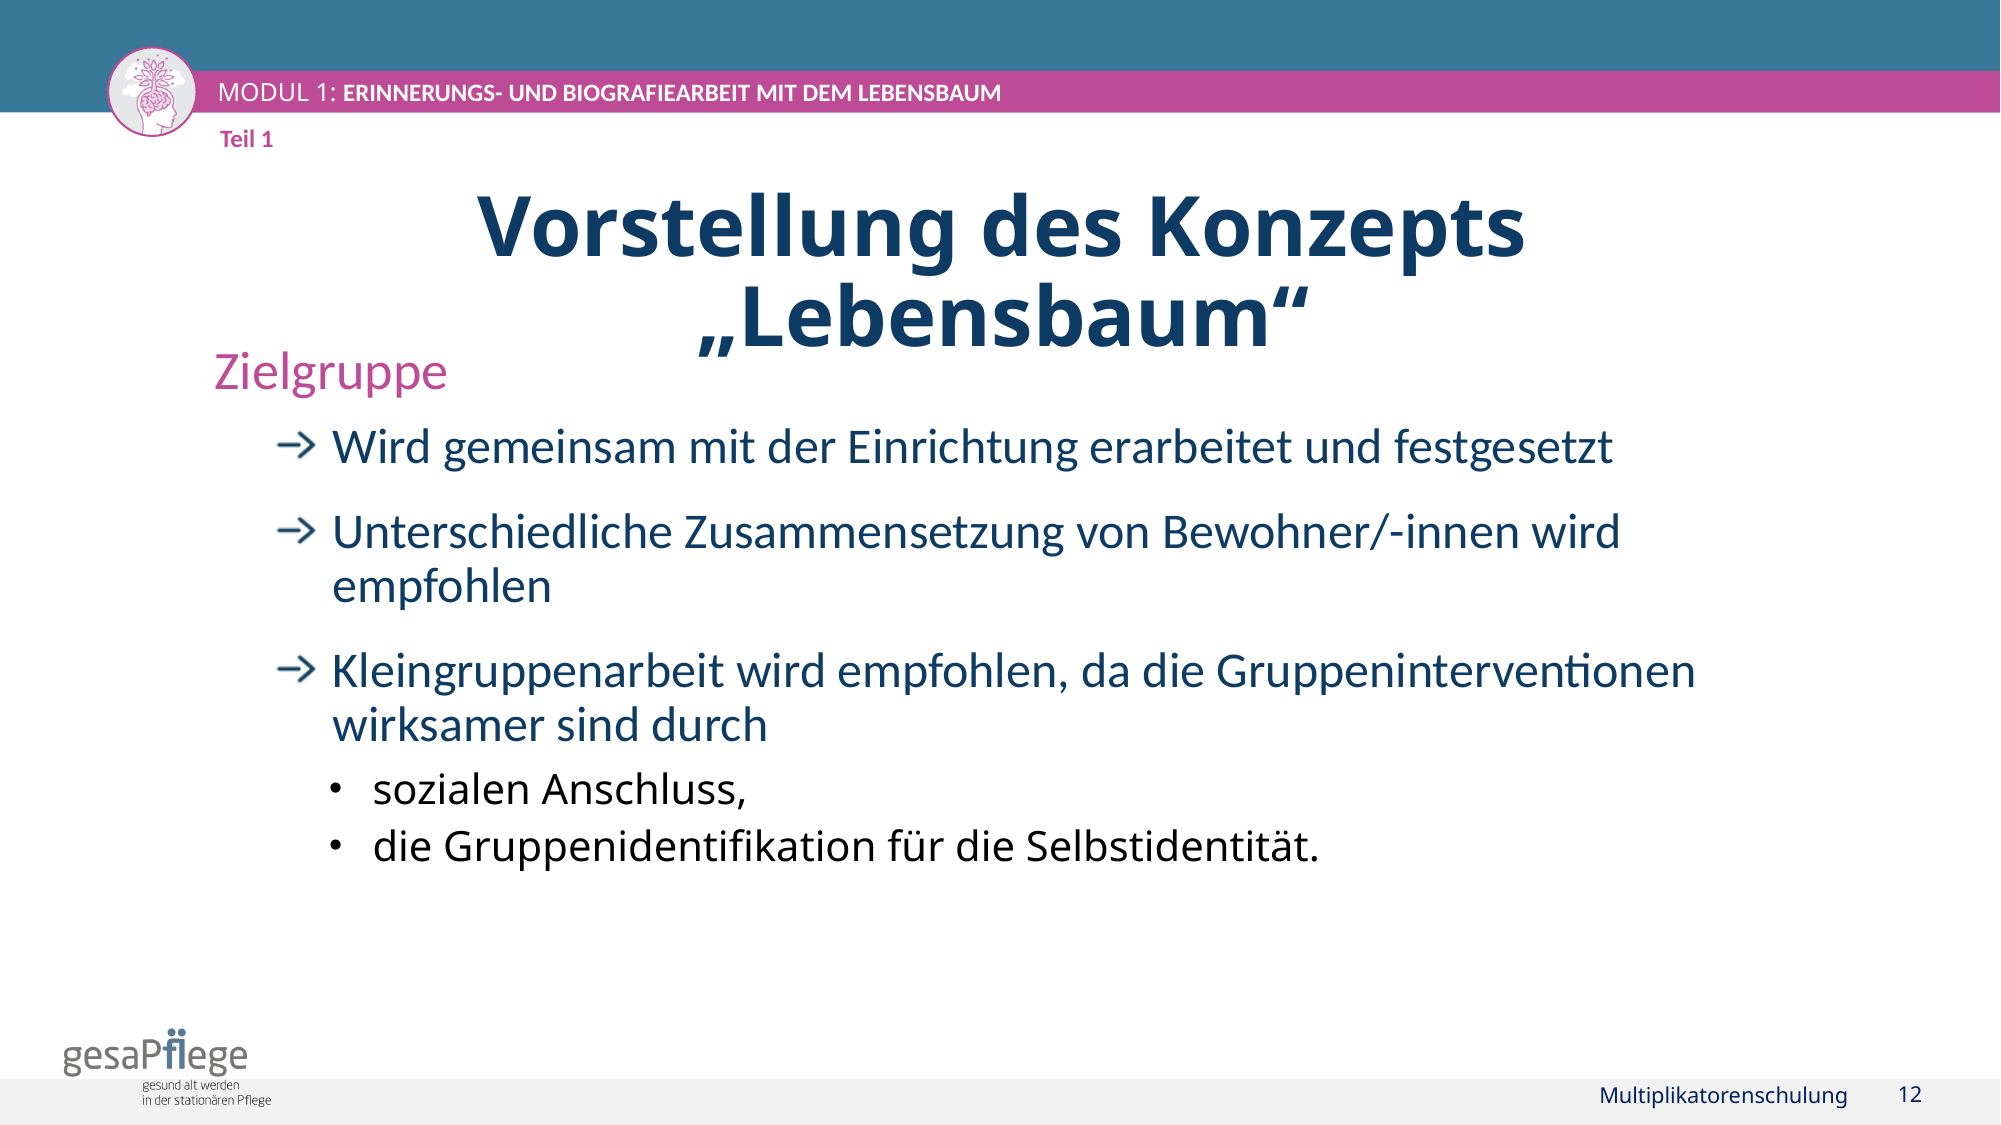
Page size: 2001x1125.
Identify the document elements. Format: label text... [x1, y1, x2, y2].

slide_number 12 [1863, 1076, 1938, 1114]
list Teil 1 [208, 120, 428, 153]
title Vorstellung des Konzepts „Lebensbaum“ [214, 184, 1792, 279]
footer Multiplikatorenschulung [1111, 1076, 1863, 1114]
list Zielgruppe Wird gemeinsam mit der Einrichtung erarbeitet und festgesetzt Unterschiedliche Zusammensetzung von Bewohner/-innen wird empfohlen Kleingruppenarbeit wird empfohlen, da die Gruppeninterventionen wirksamer sind durch sozialen Anschluss, die Gruppenidentifikation für die Selbstidentität. [214, 342, 1792, 993]
picture [62, 1027, 272, 1108]
